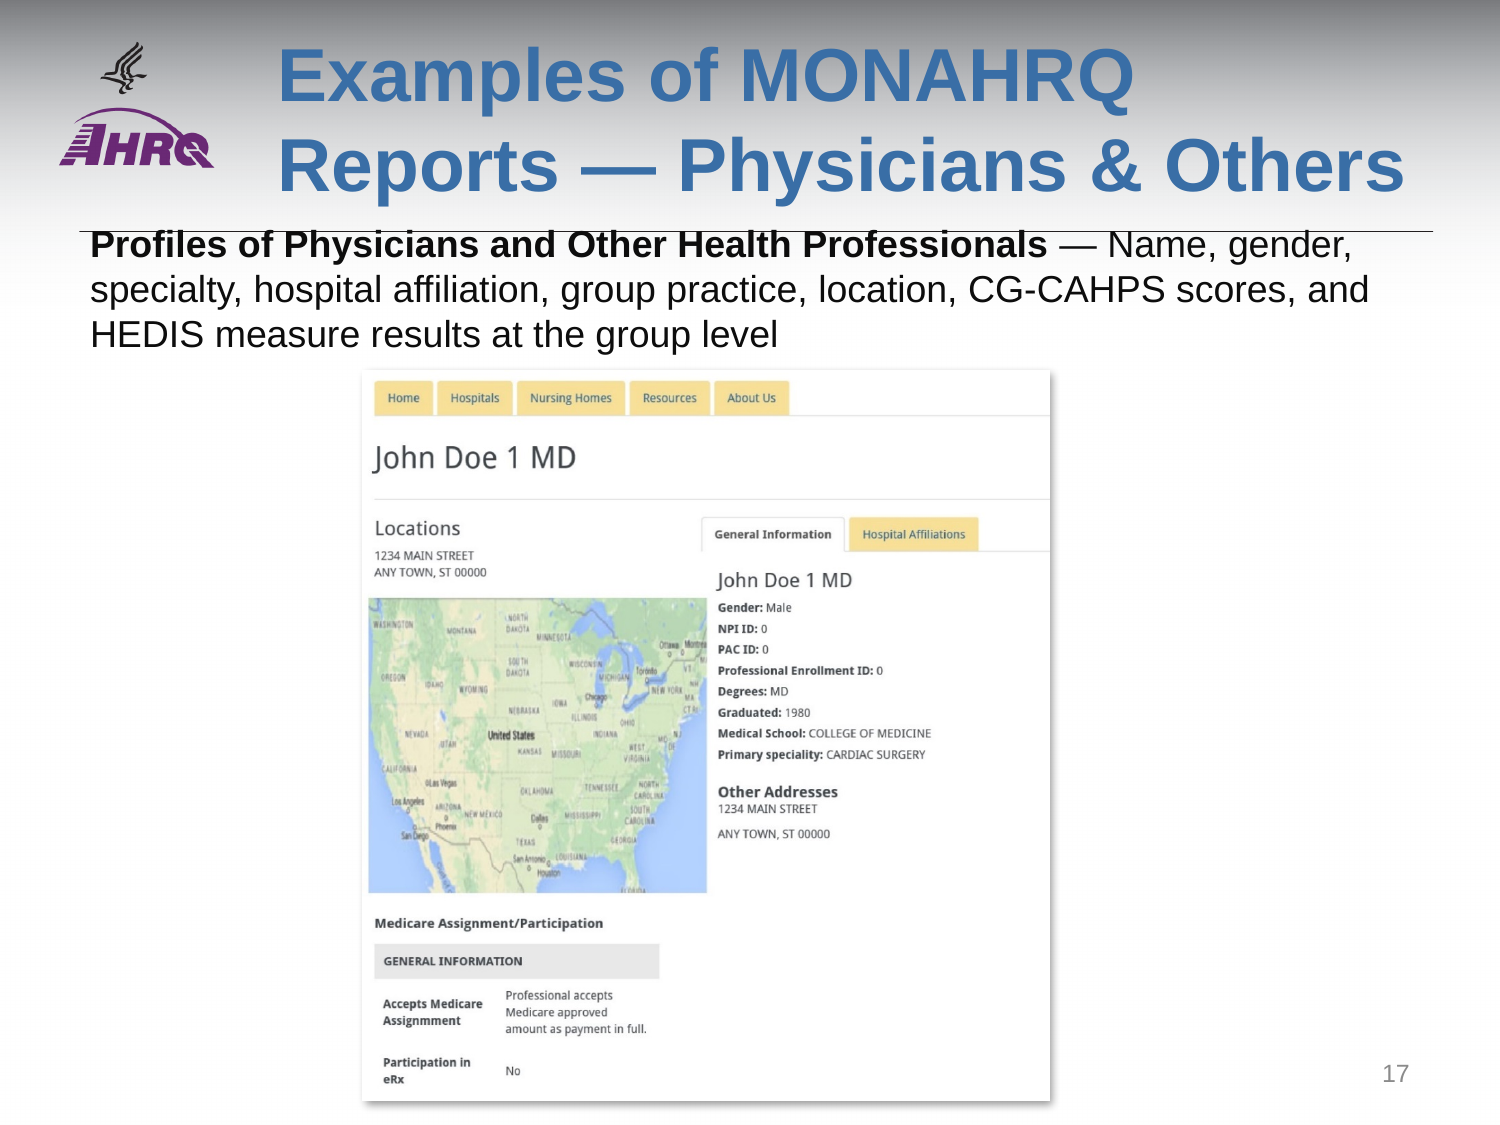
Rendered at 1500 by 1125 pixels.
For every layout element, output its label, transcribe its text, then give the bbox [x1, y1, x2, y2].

list Profiles of Physicians and Other Health Professionals — Name, gender, specialty, hospital affiliation, group practice, location, CG-CAHPS scores, and HEDIS measure results at the group level [75, 212, 1425, 363]
picture [0, 0, 1500, 1125]
slide_number 17 [1074, 1042, 1425, 1103]
title Examples of MONAHRQ Reports — Physicians & Others [262, 45, 1425, 188]
